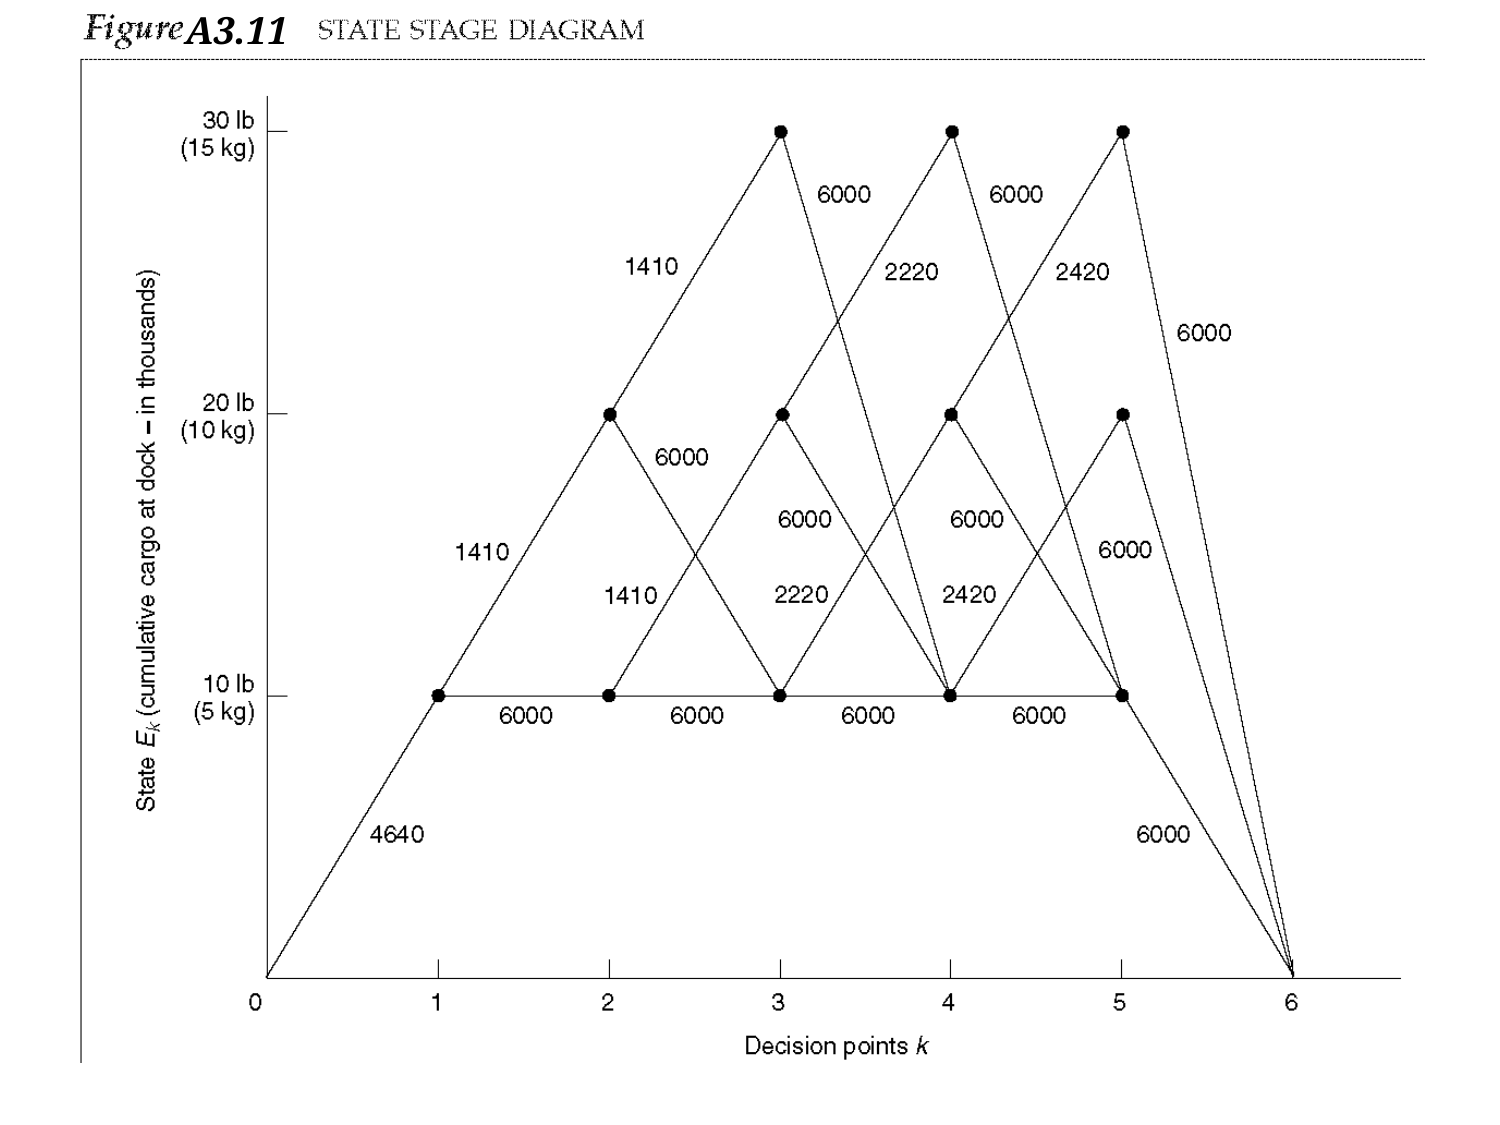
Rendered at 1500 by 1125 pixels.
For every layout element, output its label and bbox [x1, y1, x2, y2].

picture [62, 0, 1425, 1063]
